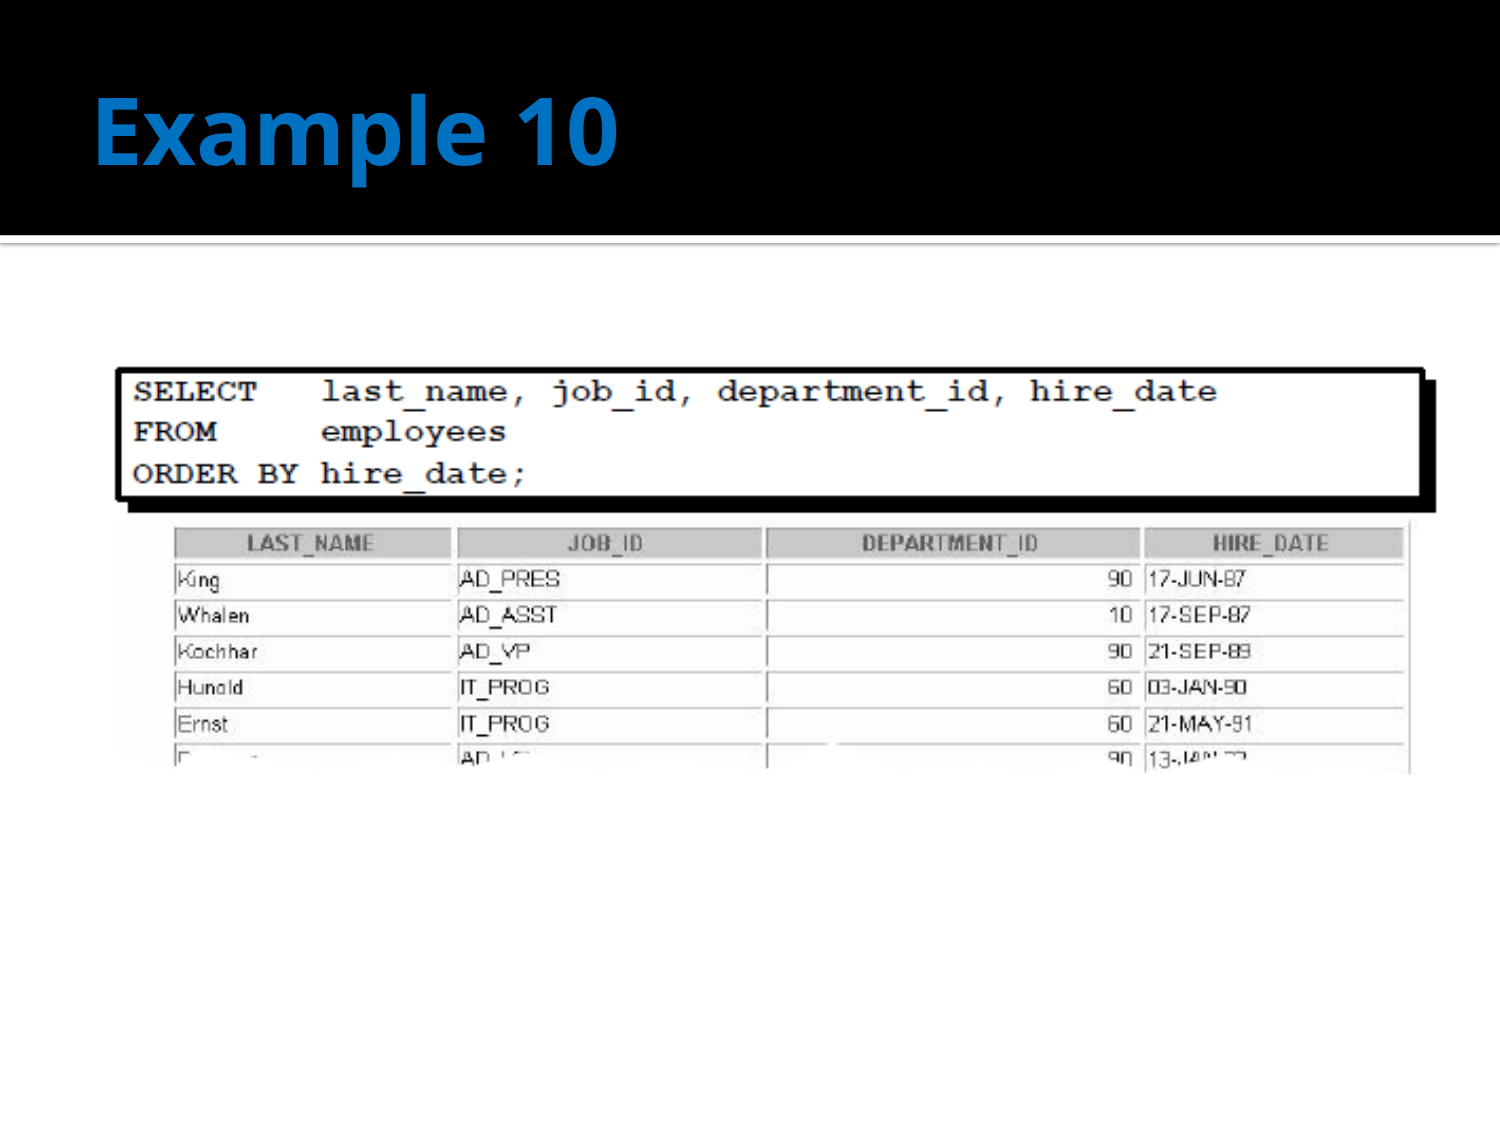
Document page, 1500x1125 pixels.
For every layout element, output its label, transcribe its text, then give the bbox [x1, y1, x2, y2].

title Example 10 [75, 25, 1425, 231]
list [31, 362, 1475, 775]
